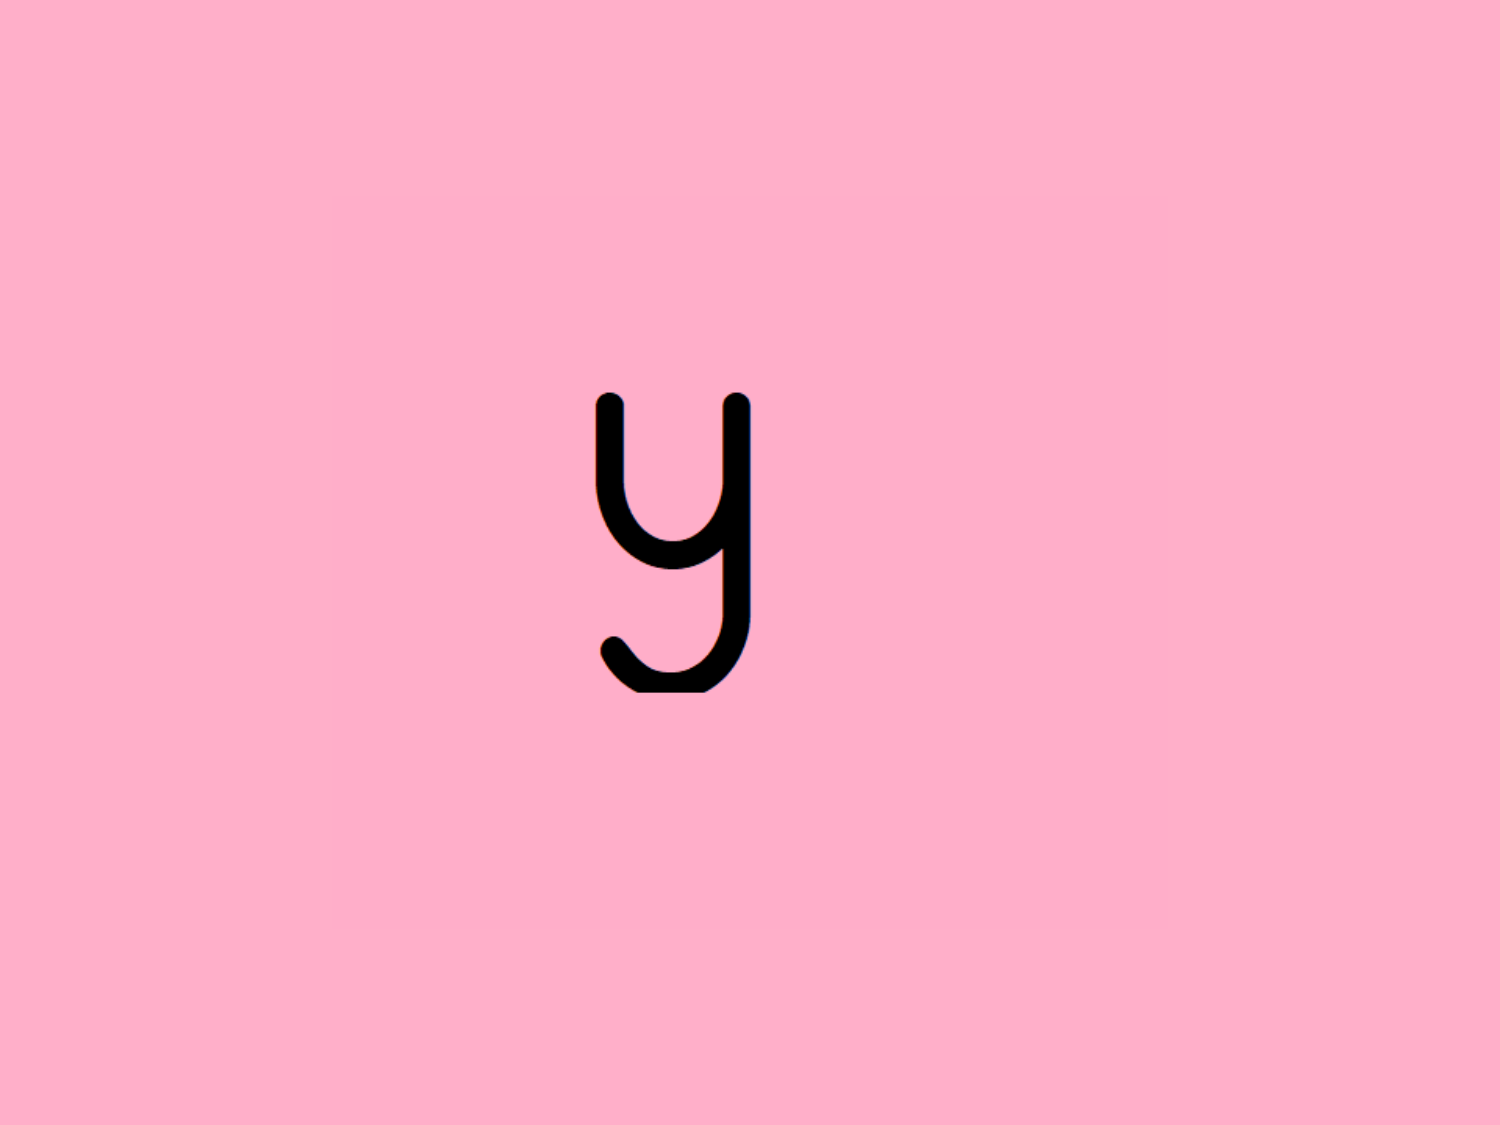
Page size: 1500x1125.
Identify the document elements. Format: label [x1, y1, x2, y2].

picture [331, 195, 1169, 930]
